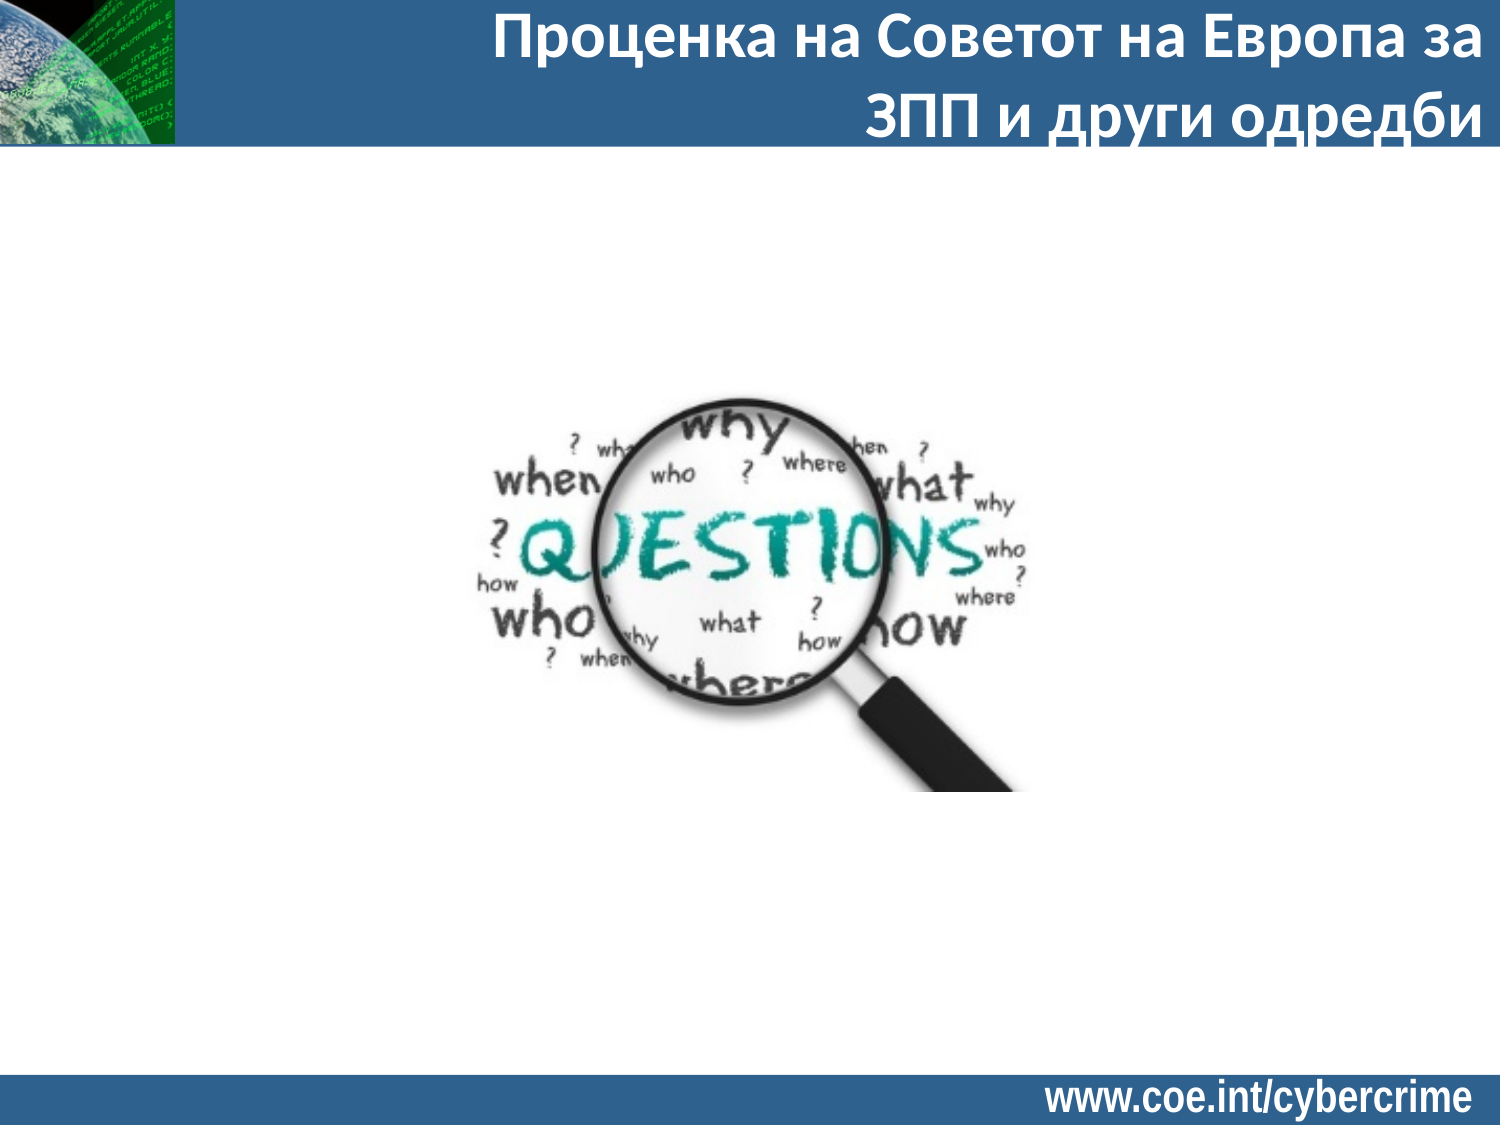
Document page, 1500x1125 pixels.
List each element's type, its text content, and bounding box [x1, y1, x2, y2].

text_box [0, 1073, 1030, 1125]
picture [0, 0, 175, 144]
text_box Проценка на Советот на Европа за ЗПП и други одредби [177, 0, 1500, 149]
picture [443, 332, 1057, 793]
text_box www.coe.int/cybercrime [1030, 1059, 1500, 1125]
